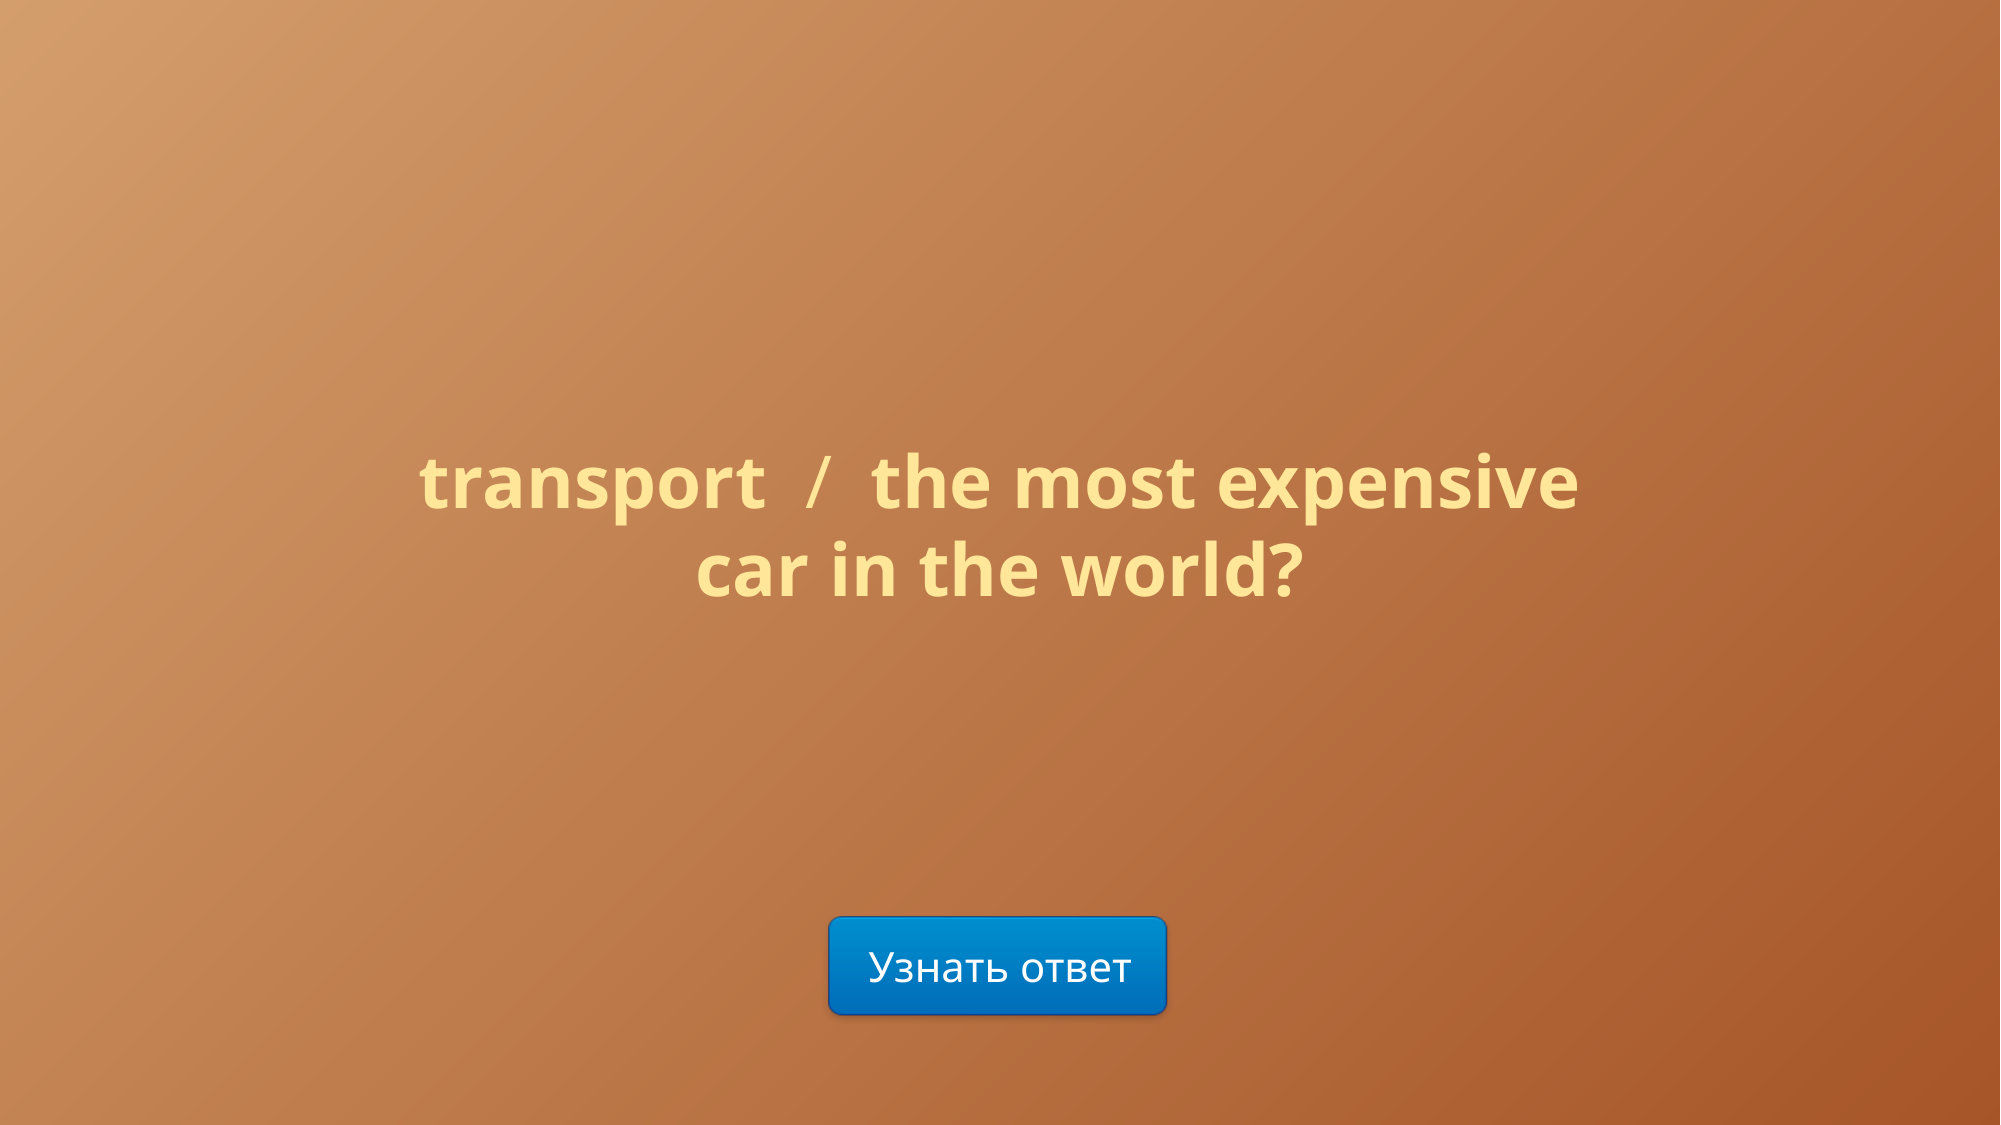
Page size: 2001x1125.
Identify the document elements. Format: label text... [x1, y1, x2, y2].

picture [793, 902, 1180, 1035]
text_box transport / the most expensive car in the world? [403, 428, 1598, 619]
